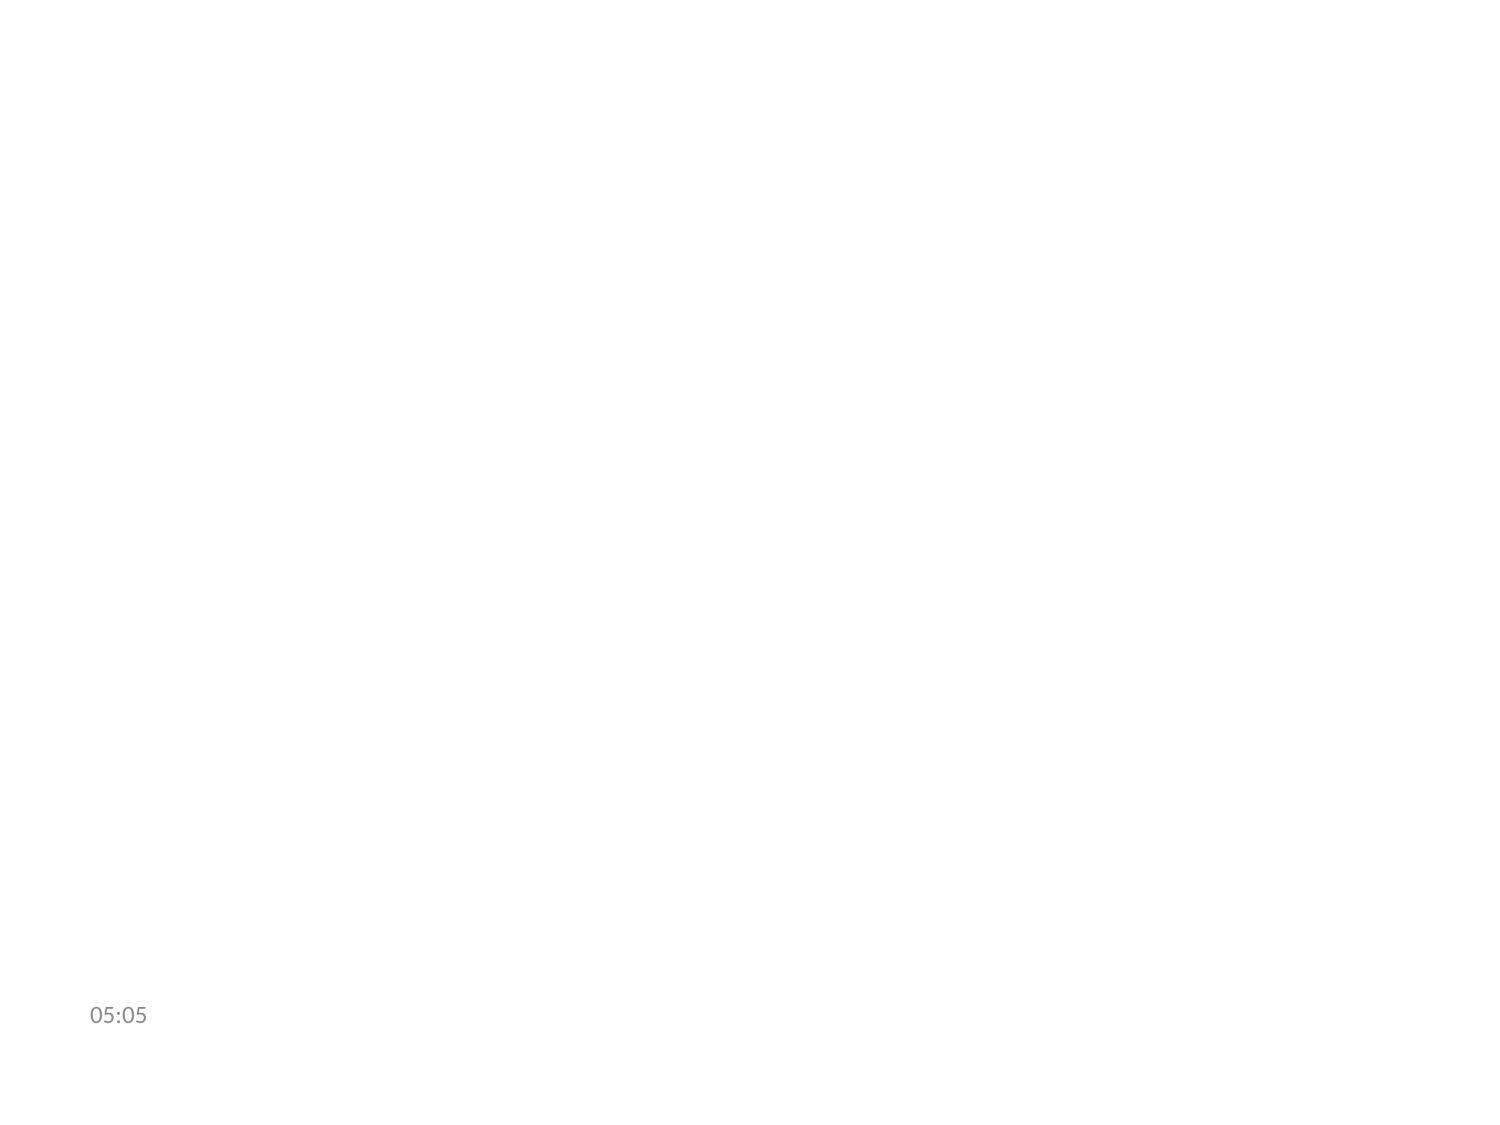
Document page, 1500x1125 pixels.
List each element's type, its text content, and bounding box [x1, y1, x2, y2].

text_box 15:35 [75, 983, 425, 1044]
